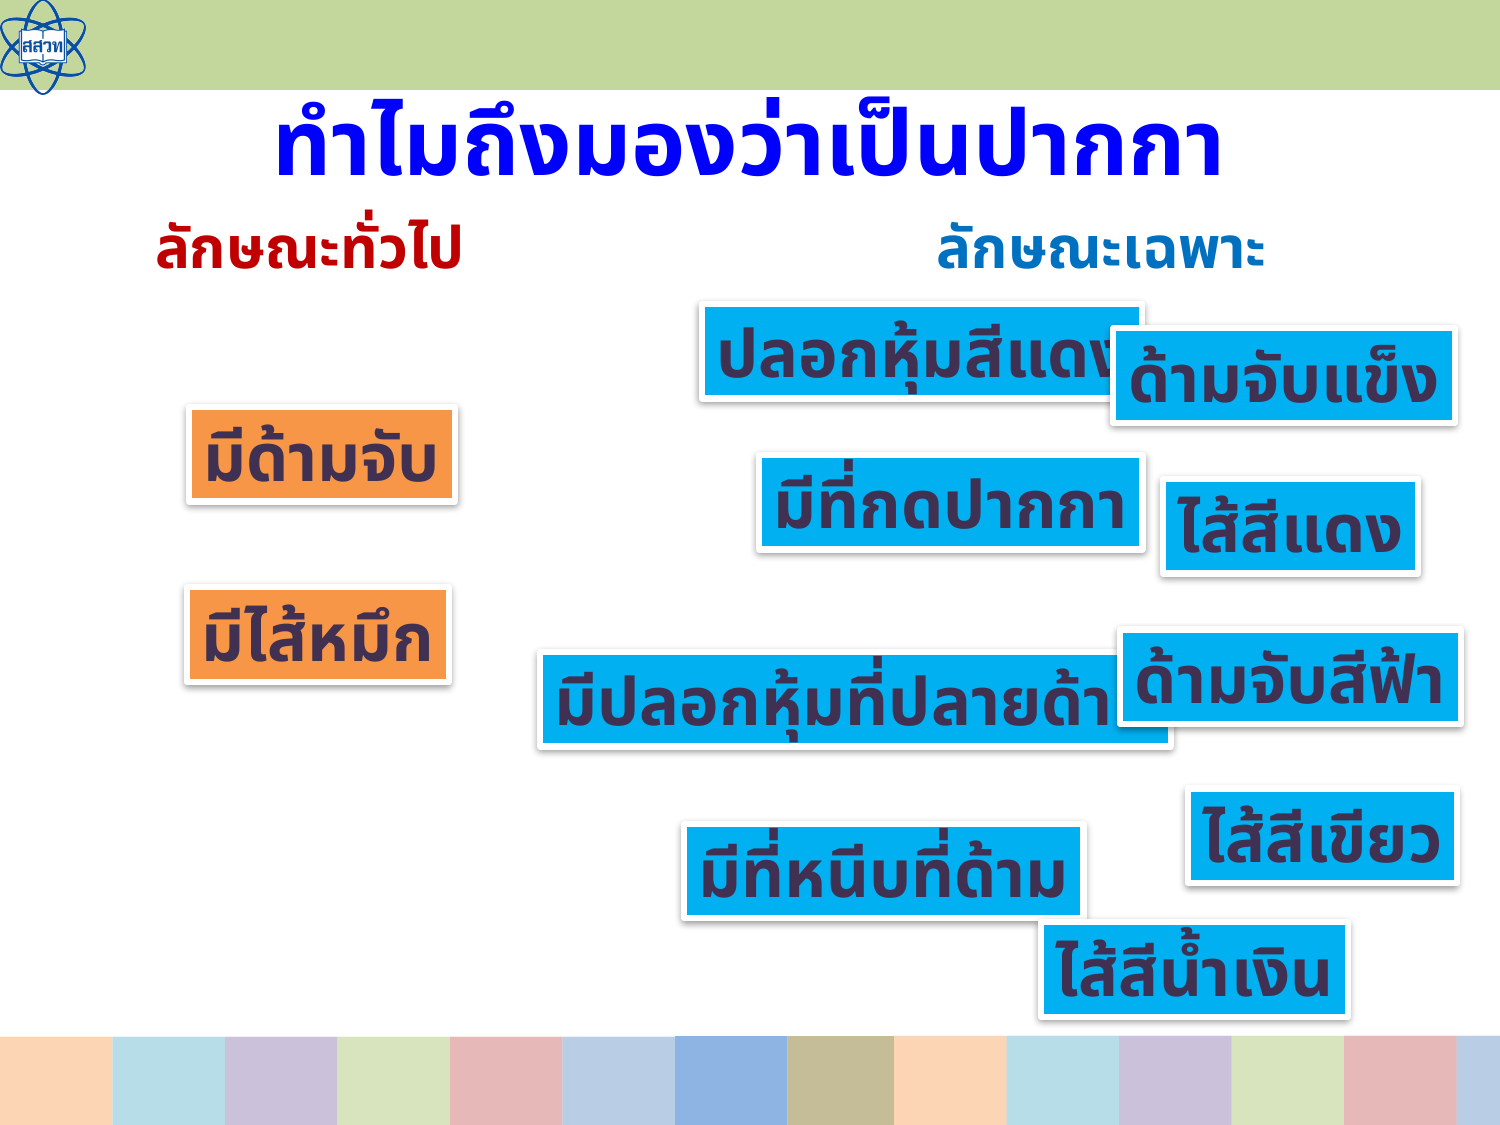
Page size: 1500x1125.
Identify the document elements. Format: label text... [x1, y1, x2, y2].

text_box ปลอกหุ้มสีแดง [699, 301, 1145, 402]
text_box มีที่กดปากกา [756, 452, 1146, 553]
picture [0, 0, 86, 95]
text_box มีปลอกหุ้มที่ปลายด้าม [537, 649, 1174, 750]
title ทำไมถึงมองว่าเป็นปากกา [75, 45, 1425, 233]
text_box ไส้สีน้ำเงิน [1038, 919, 1351, 1020]
text_box ไส้สีเขียว [1185, 785, 1460, 886]
text_box ด้ามจับแข็ง [1110, 325, 1458, 426]
text_box มีด้ามจับ [186, 404, 458, 505]
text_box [174, 202, 1249, 289]
text_box ด้ามจับสีฟ้า [1117, 626, 1464, 727]
text_box มีไส้หมึก [184, 584, 452, 685]
text_box มีที่หนีบที่ด้าม [681, 821, 1087, 921]
text_box ไส้สีแดง [1160, 476, 1421, 577]
